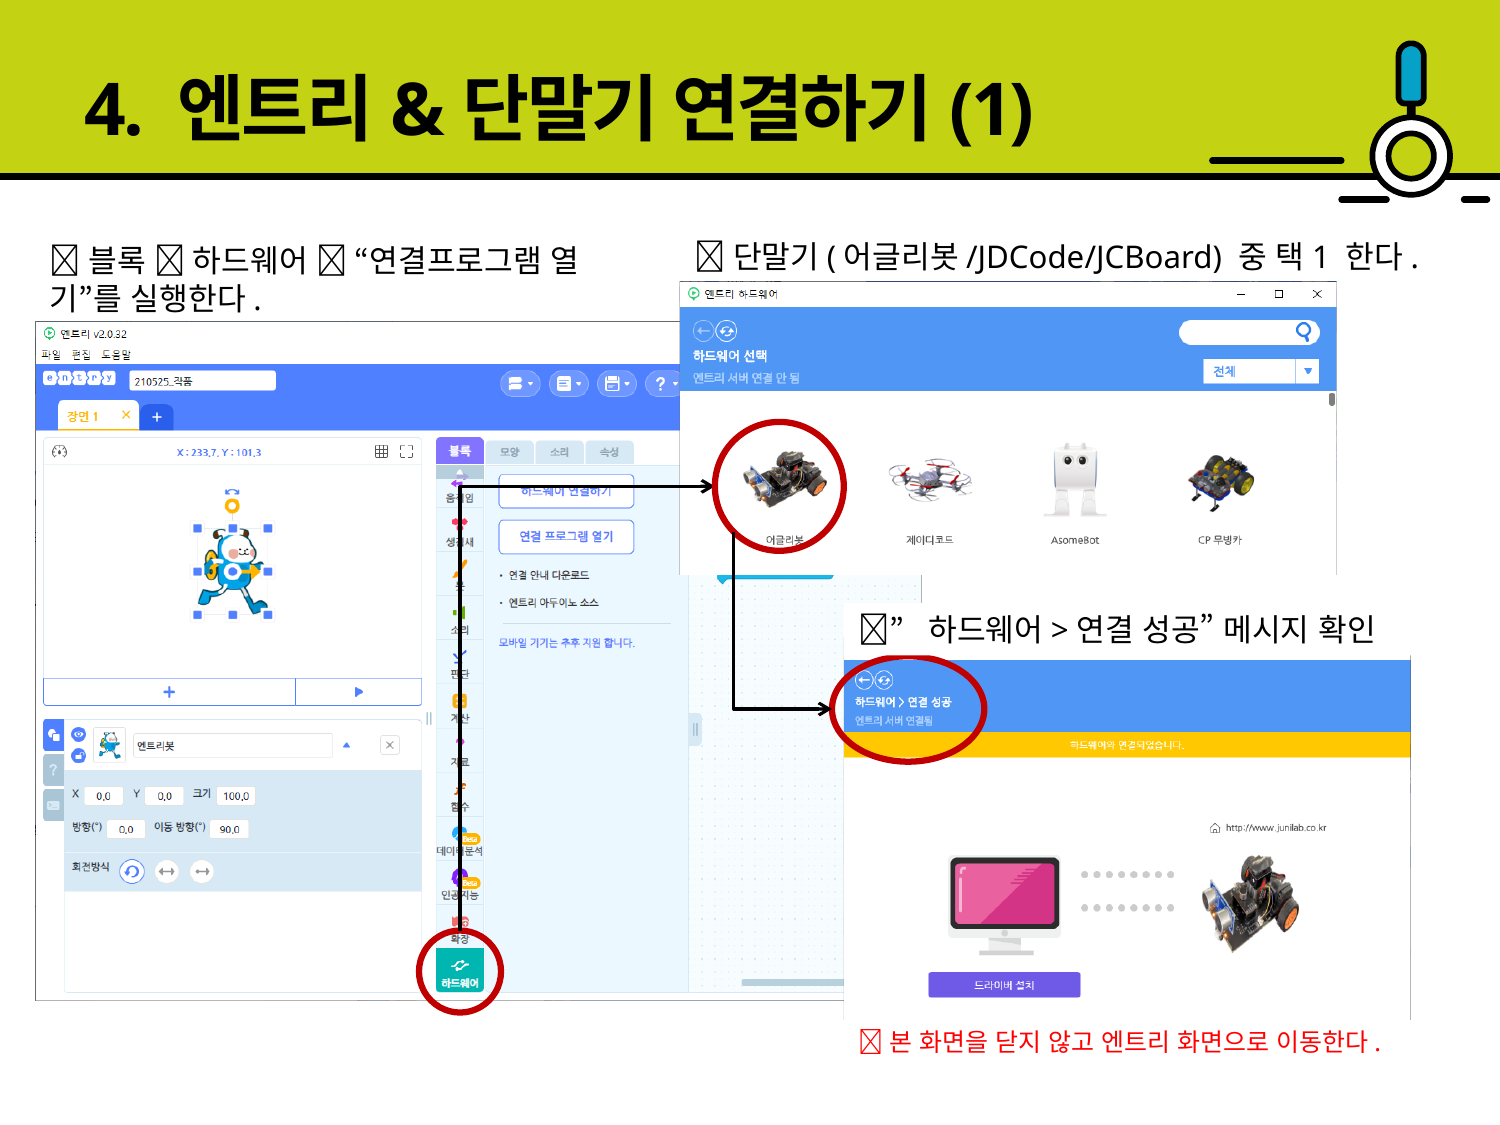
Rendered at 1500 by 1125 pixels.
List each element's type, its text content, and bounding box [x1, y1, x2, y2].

picture [34, 280, 1412, 1020]
text_box 블록  하드웨어  “연결프로그램 열기”를 실행한다. [35, 234, 633, 319]
text_box 4. 엔트리&단말기 연결하기(1) [70, 11, 1184, 158]
text_box [437, 1008, 483, 1015]
text_box ”하드웨어>연결 성공” 메시지 확인 [927, 603, 1418, 656]
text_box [364, 580, 810, 837]
text_box 단말기(어글리봇/JDCode/JCBoard) 중 택1 한다. [679, 230, 1430, 283]
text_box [694, 571, 872, 670]
text_box 본 화면을 닫지 않고 엔트리 화면으로 이동한다. [843, 1019, 1454, 1065]
